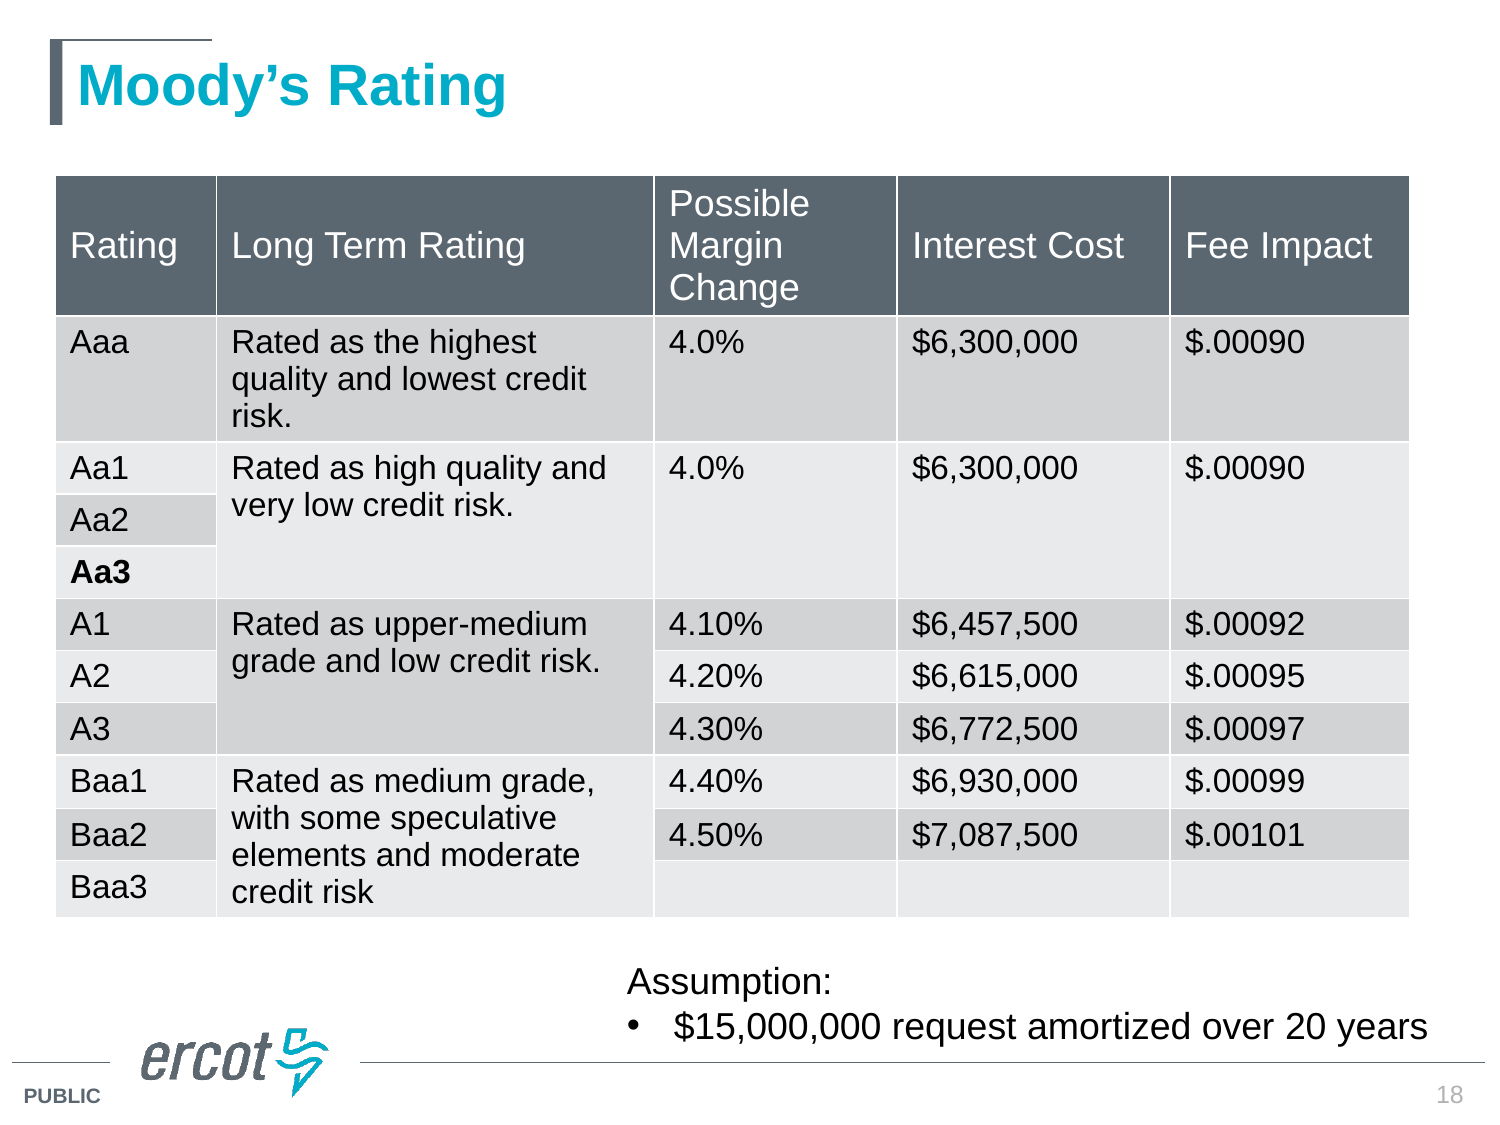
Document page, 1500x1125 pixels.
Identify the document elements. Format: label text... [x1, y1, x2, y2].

table_cell Rated as the highest quality and lowest credit risk. [217, 317, 653, 441]
table_cell $6,772,500 [898, 703, 1169, 754]
table_header Interest Cost [898, 176, 1169, 315]
table_cell Aa3 [56, 547, 216, 598]
table_header Rating [56, 176, 216, 315]
title Moody’s Rating [62, 39, 1450, 228]
slide_number 18 [1412, 1076, 1488, 1112]
table_cell [898, 861, 1169, 917]
table_header Fee Impact [1171, 176, 1409, 315]
table_cell [655, 861, 896, 917]
table_cell 4.40% [655, 756, 896, 808]
table_cell Baa2 [56, 809, 216, 860]
table_cell $6,930,000 [898, 756, 1169, 808]
table_cell Aa1 [56, 443, 216, 493]
table_cell Baa3 [56, 861, 216, 917]
table_cell Aaa [56, 317, 216, 441]
table_cell Rated as upper-medium grade and low credit risk. [217, 599, 653, 754]
table_cell $6,300,000 [898, 317, 1169, 441]
table_header Possible Margin Change [655, 176, 896, 315]
table_cell $.00090 [1171, 443, 1409, 598]
table_cell $6,300,000 [898, 443, 1169, 598]
table_cell Rated as medium grade, with some speculative elements and moderate credit risk [217, 756, 653, 917]
table_cell $.00097 [1171, 703, 1409, 754]
table_cell A1 [56, 599, 216, 650]
table_cell Aa2 [56, 495, 216, 545]
table_cell $6,615,000 [898, 651, 1169, 702]
table_cell 4.30% [655, 703, 896, 754]
table_cell A2 [56, 651, 216, 702]
table_cell 4.10% [655, 599, 896, 650]
table_header Long Term Rating [217, 176, 653, 315]
text_box Assumption: $15,000,000 request amortized over 20 years [612, 949, 1488, 1055]
table_cell $.00099 [1171, 756, 1409, 808]
table_cell $.00090 [1171, 317, 1409, 441]
table_cell 4.0% [655, 317, 896, 441]
table_cell 4.50% [655, 809, 896, 860]
table_cell Rated as high quality and very low credit risk. [217, 443, 653, 598]
table_cell [1171, 861, 1409, 917]
table_cell $.00095 [1171, 651, 1409, 702]
table_cell 4.20% [655, 651, 896, 702]
table_cell $7,087,500 [898, 809, 1169, 860]
table_cell $.00101 [1171, 809, 1409, 860]
table_cell A3 [56, 703, 216, 754]
table_cell 4.0% [655, 443, 896, 598]
picture [137, 1024, 332, 1100]
table_cell Baa1 [56, 756, 216, 808]
table_cell $.00092 [1171, 599, 1409, 650]
table_cell $6,457,500 [898, 599, 1169, 650]
